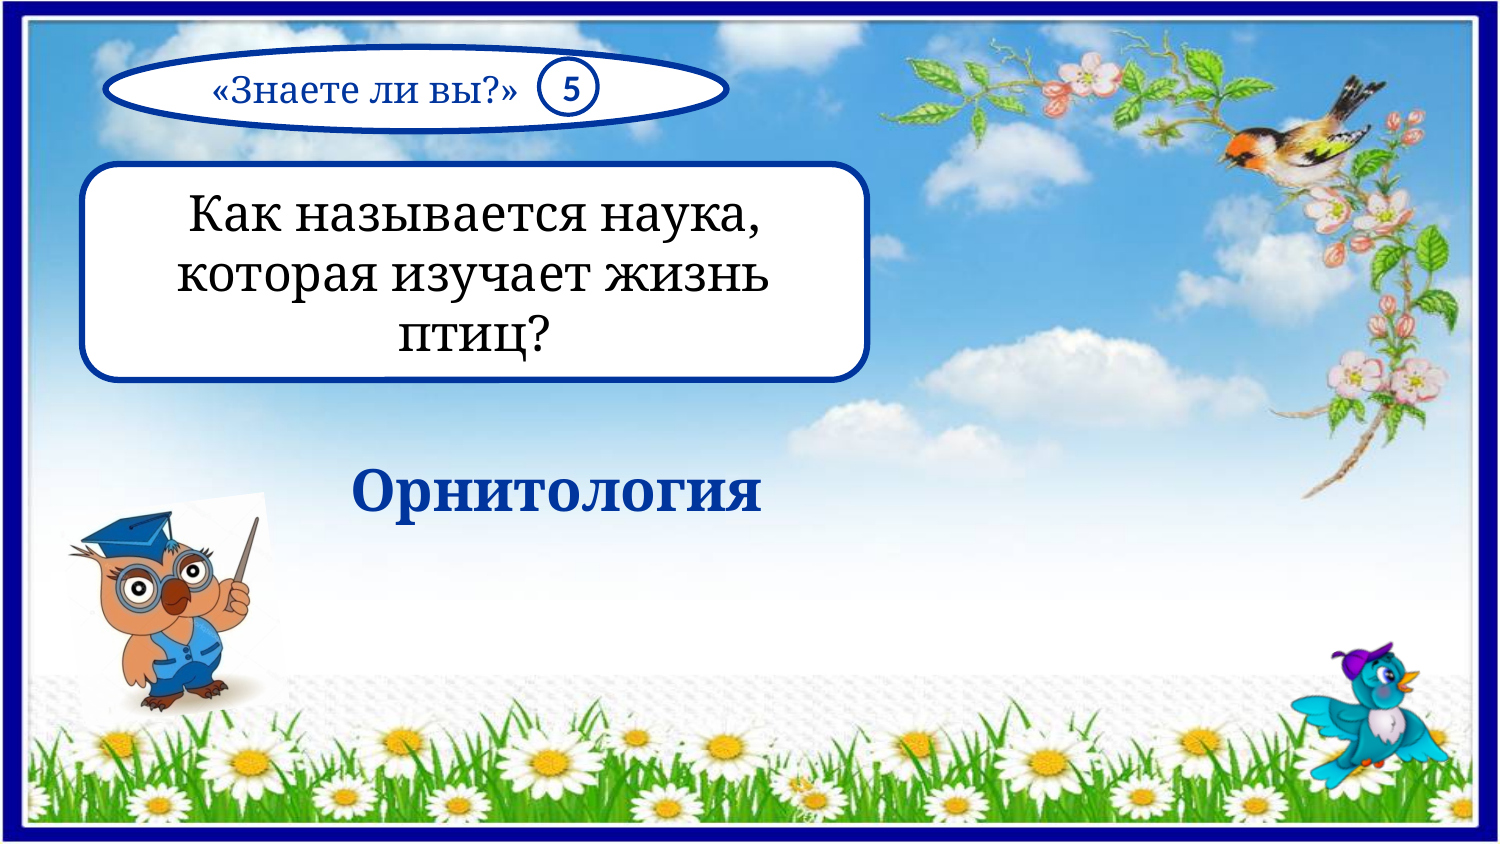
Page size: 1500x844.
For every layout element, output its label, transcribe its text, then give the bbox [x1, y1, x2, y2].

text_box 5 [536, 56, 600, 117]
text_box Как называется наука, которая изучает жизнь птиц? [82, 164, 868, 380]
picture [0, 0, 1500, 844]
text_box «Знаете ли вы?» [105, 46, 727, 132]
text_box Орнитология [335, 445, 778, 531]
